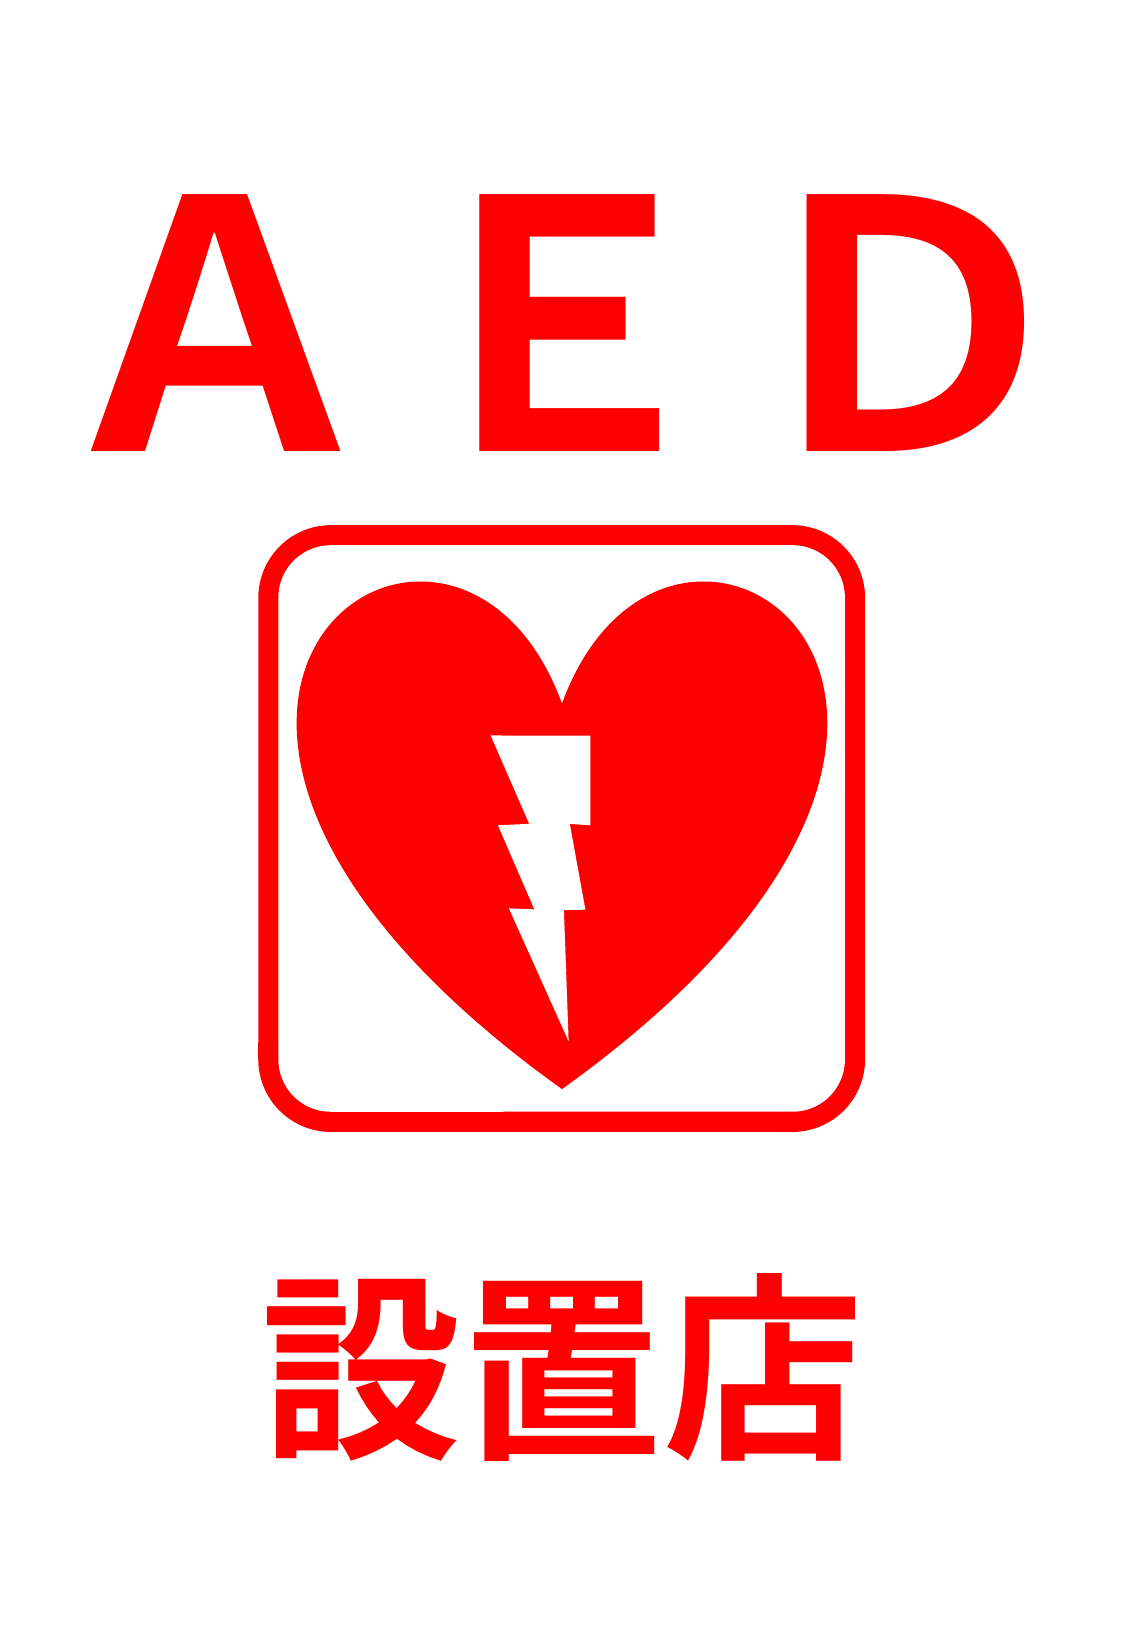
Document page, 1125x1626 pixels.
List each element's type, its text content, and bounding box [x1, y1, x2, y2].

text_box 設置店 [1, 1235, 1125, 1491]
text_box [258, 524, 866, 1133]
text_box ＡＥＤ [1, 97, 1125, 528]
